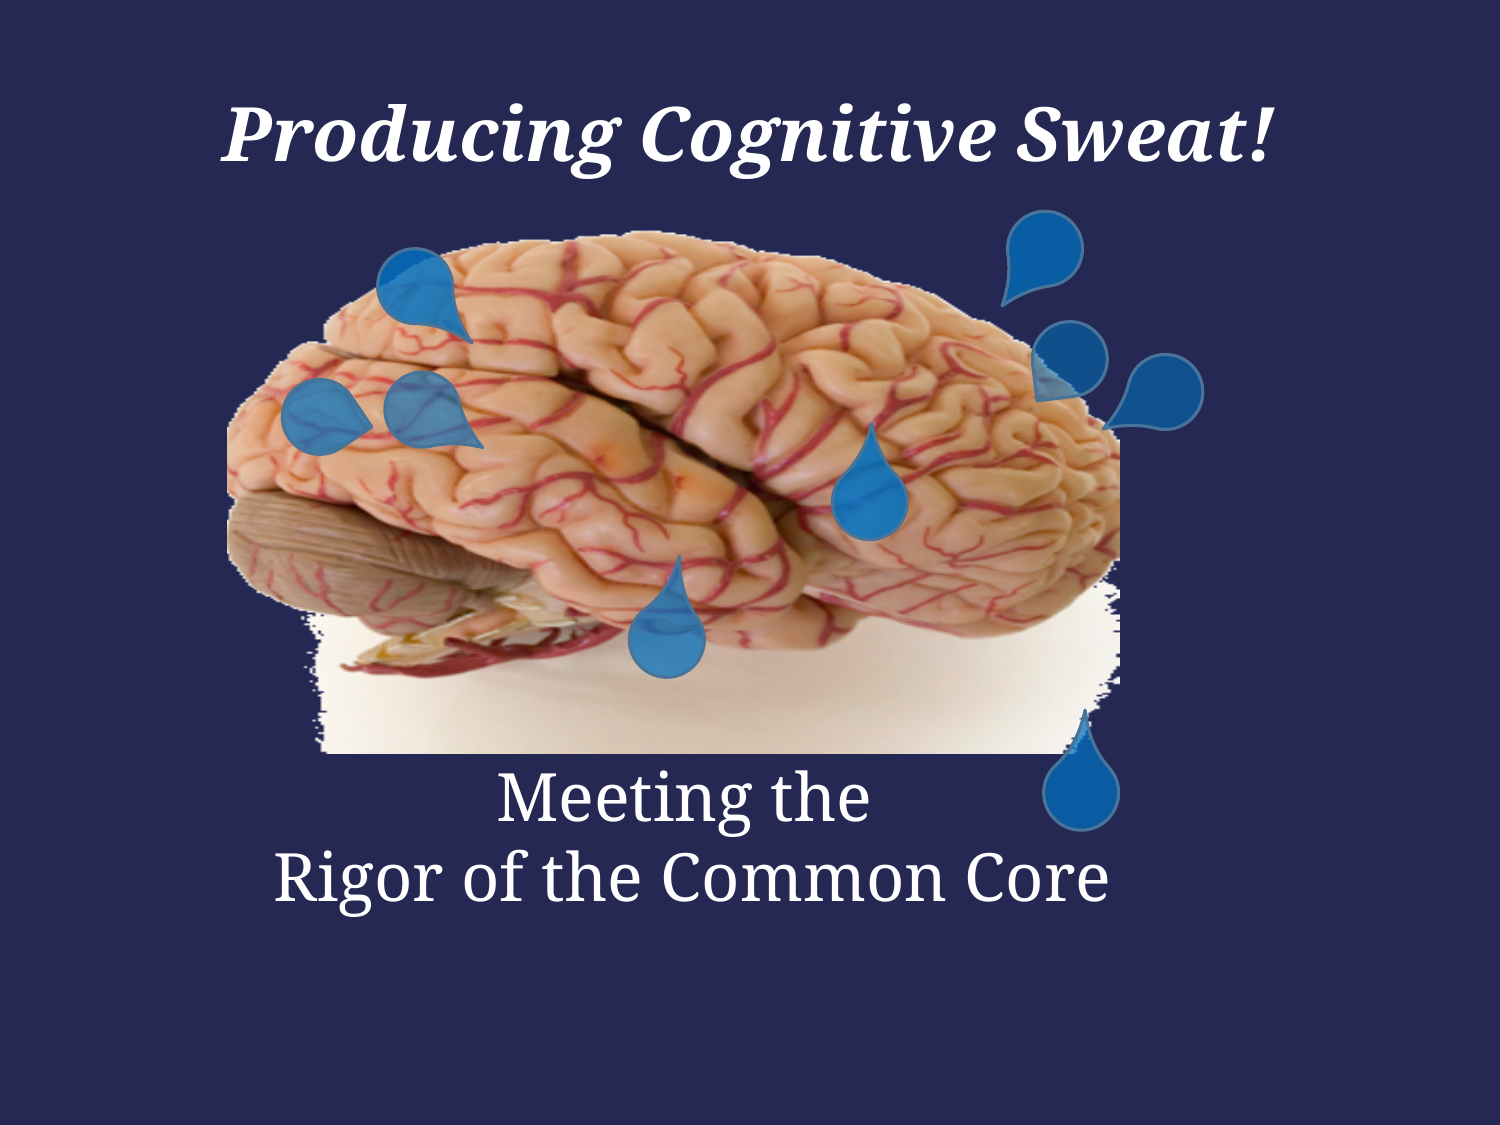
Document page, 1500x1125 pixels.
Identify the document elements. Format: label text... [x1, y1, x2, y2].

text_box Producing Cognitive Sweat! [0, 37, 1500, 225]
text_box [1131, 352, 1205, 432]
picture [227, 183, 1121, 755]
text_box Meeting the Rigor of the Common Core [227, 747, 1159, 922]
